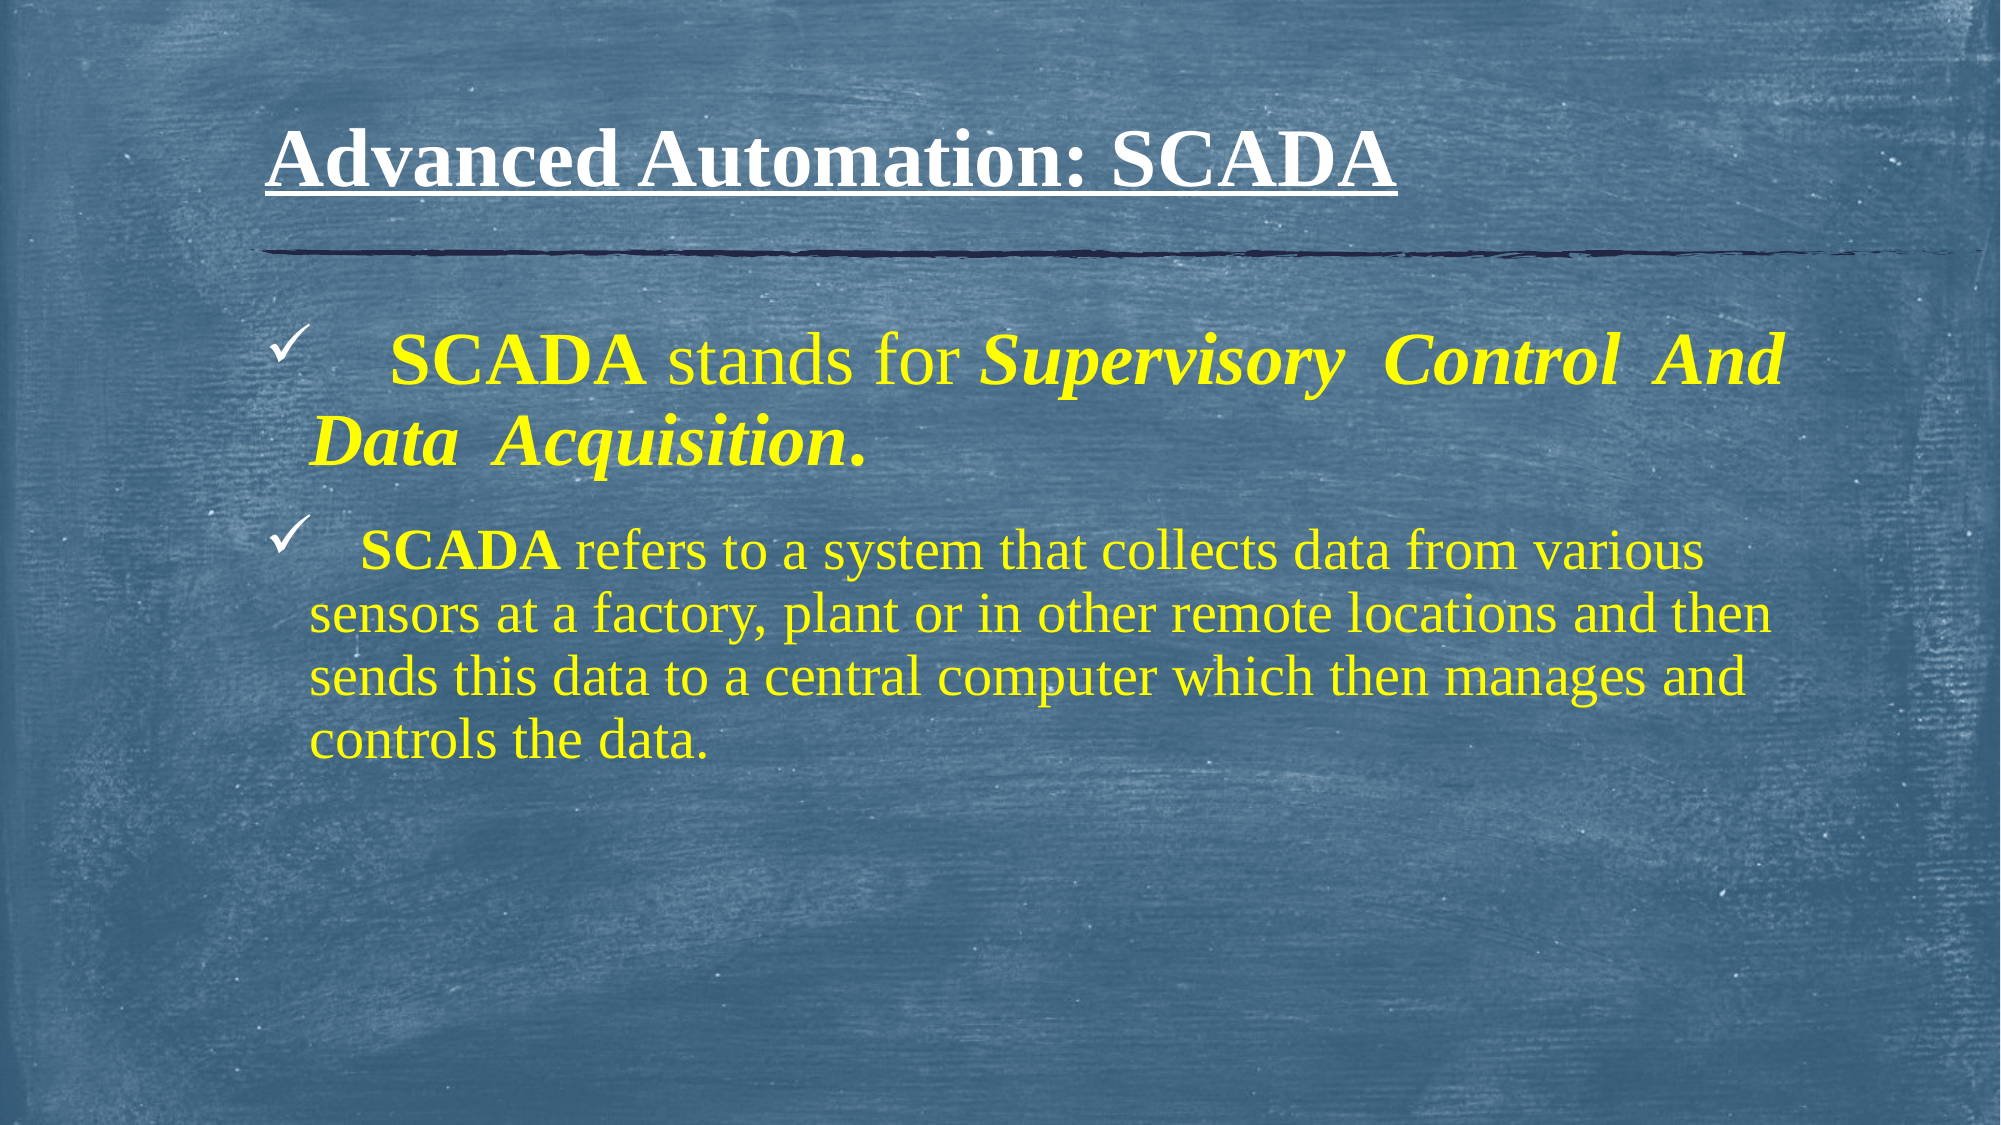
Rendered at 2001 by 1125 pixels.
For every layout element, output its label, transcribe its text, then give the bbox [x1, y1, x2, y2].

list SCADA stands for Supervisory Control And Data Acquisition. SCADA refers to a system that collects data from various sensors at a factory, plant or in other remote locations and then sends this data to a central computer which then manages and controls the data. [249, 312, 1900, 1013]
title Advanced Automation: SCADA [249, 45, 1751, 213]
